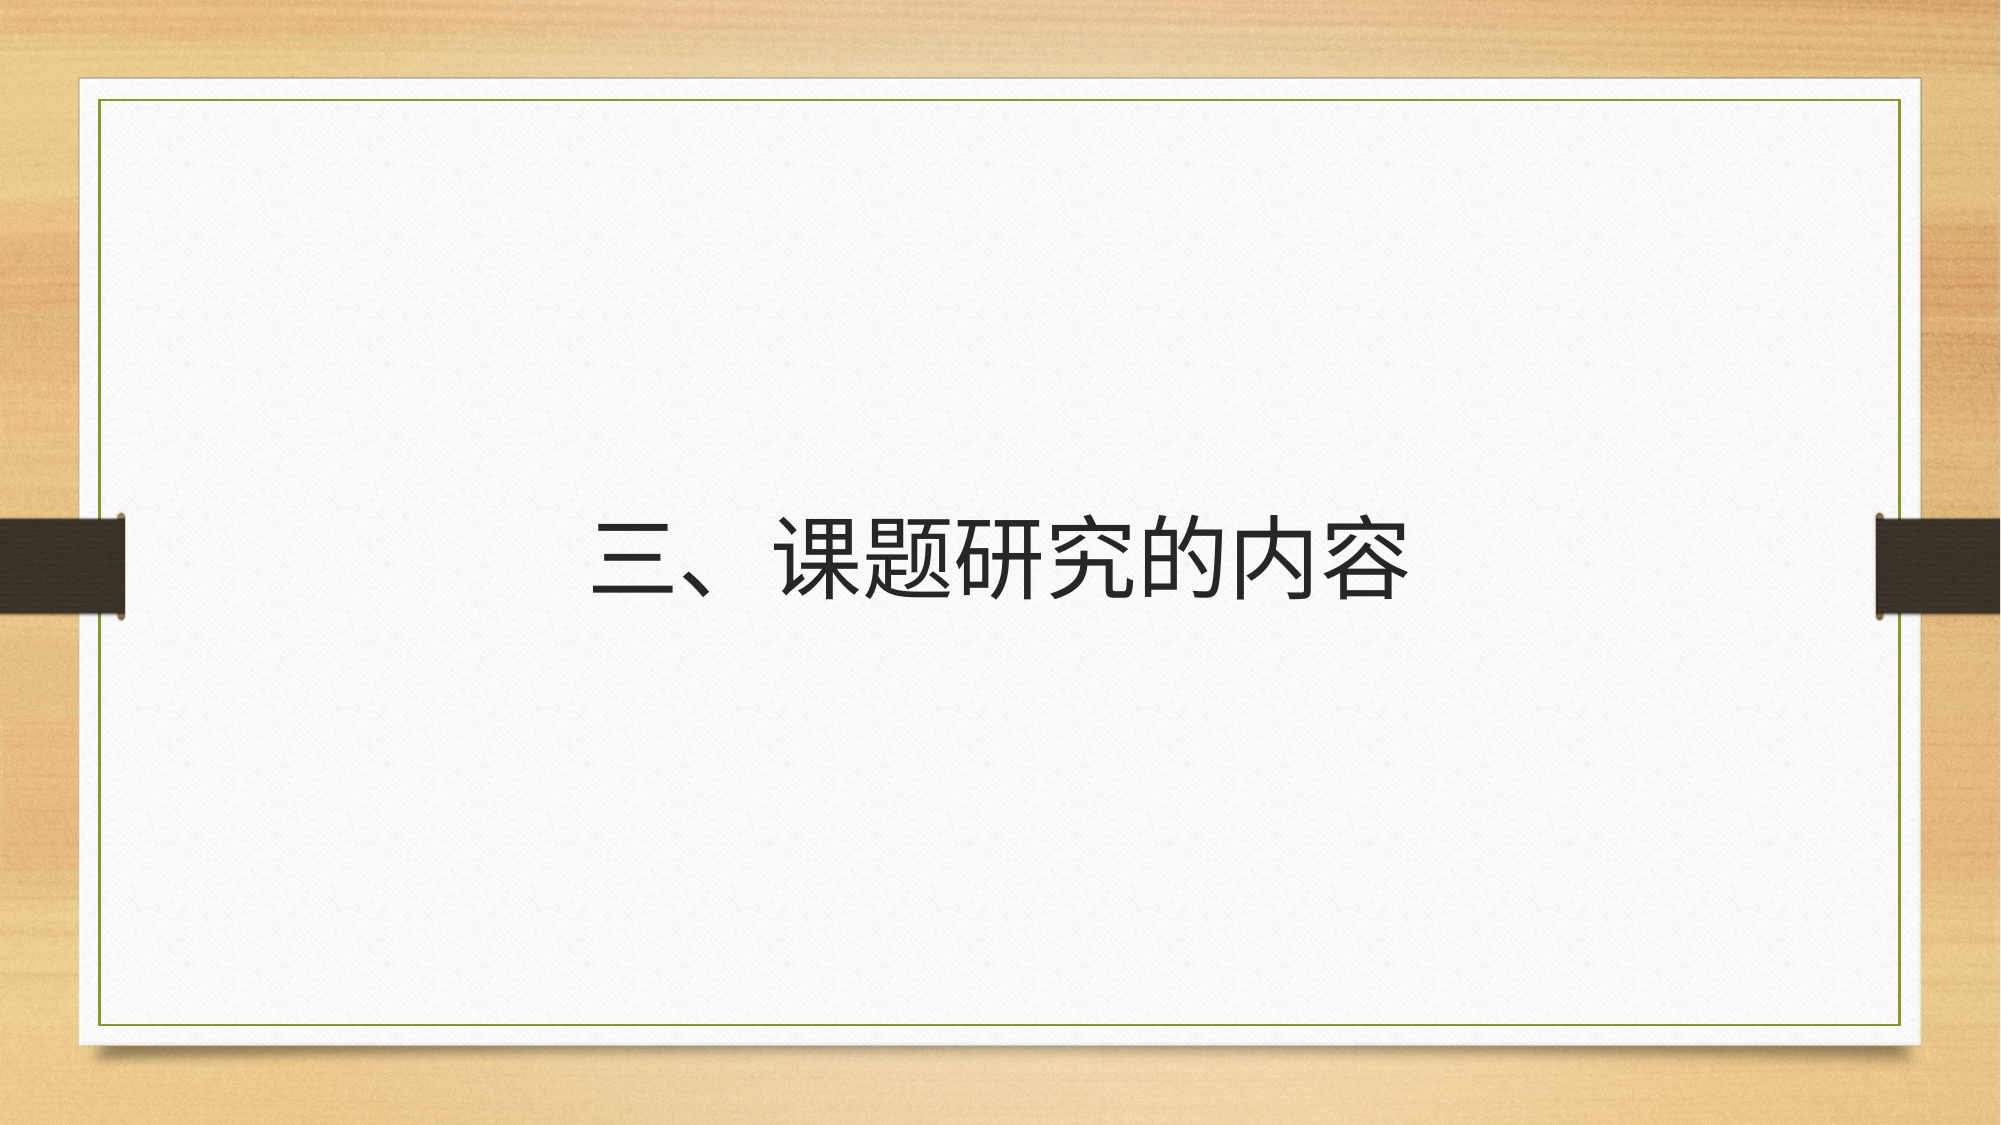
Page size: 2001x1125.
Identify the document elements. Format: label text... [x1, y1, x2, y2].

picture [0, 0, 2001, 1125]
text_box 三、课题研究的内容 [212, 493, 1788, 632]
